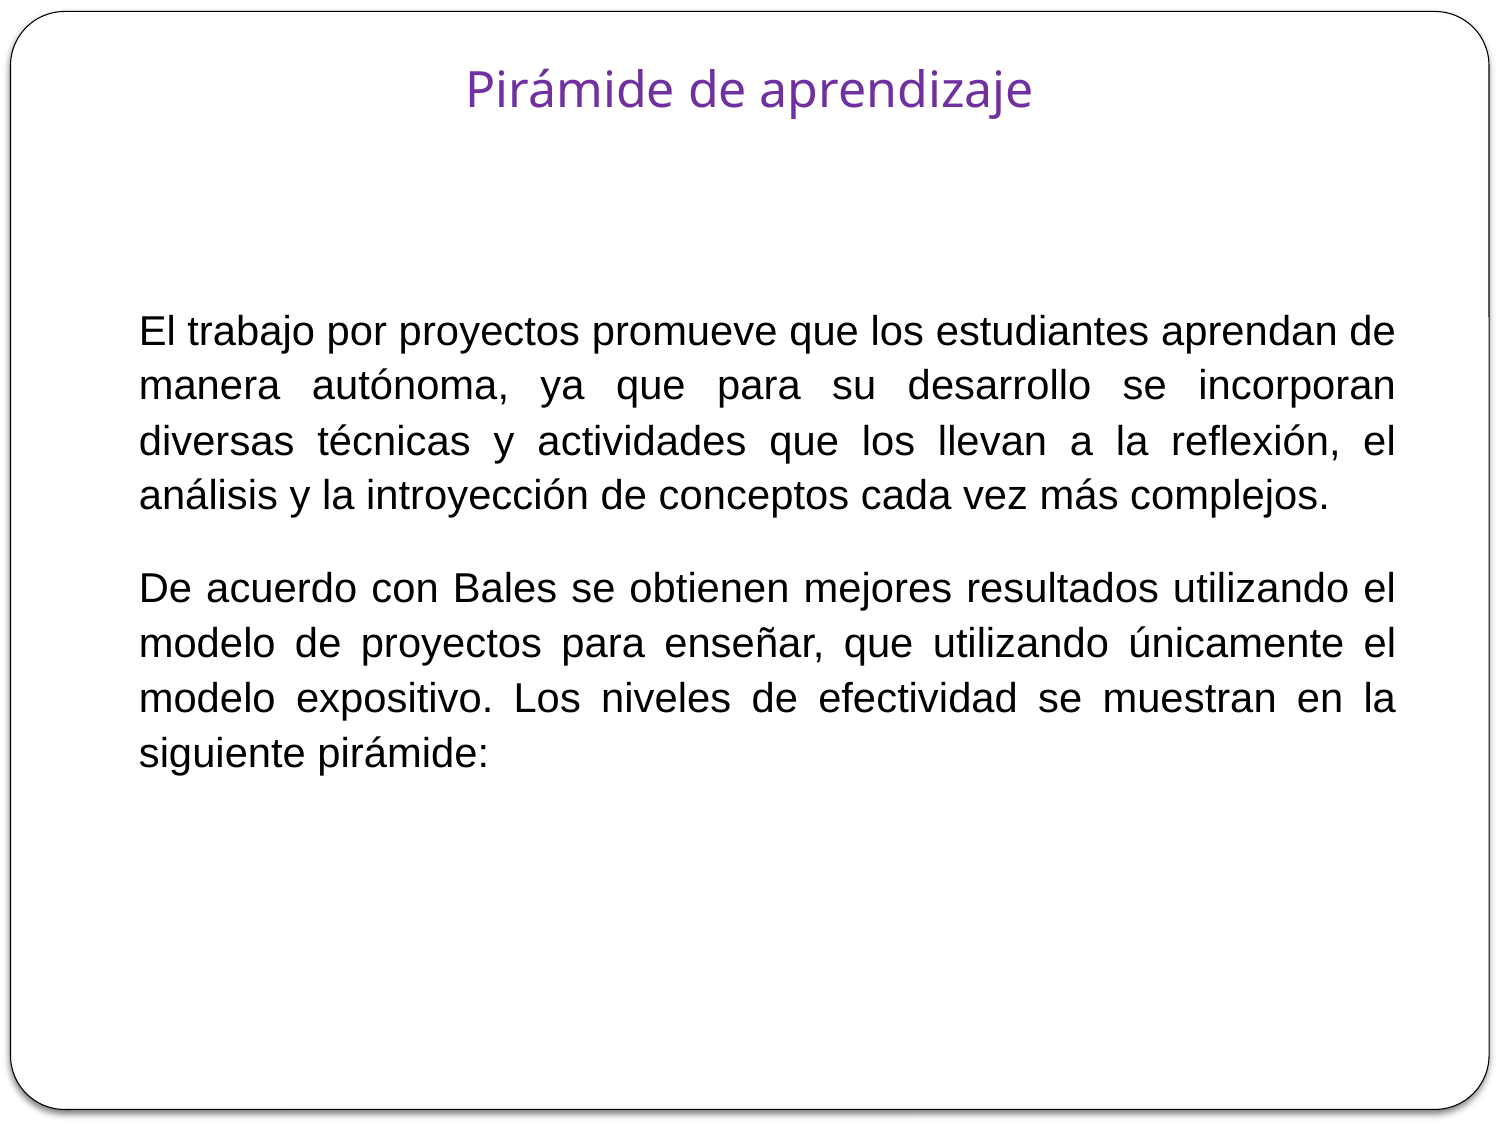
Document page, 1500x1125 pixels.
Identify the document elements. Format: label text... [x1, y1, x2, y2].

text_box Pirámide de aprendizaje [0, 0, 1500, 175]
text_box El trabajo por proyectos promueve que los estudiantes aprendan de manera autónoma, ya que para su desarrollo se incorporan diversas técnicas y actividades que los llevan a la reflexión, el análisis y la introyección de conceptos cada vez más complejos. De acuerdo con Bales se obtienen mejores resultados utilizando el modelo de proyectos para enseñar, que utilizando únicamente el modelo expositivo. Los niveles de efectividad se muestran en la siguiente pirámide: [123, 290, 1412, 783]
